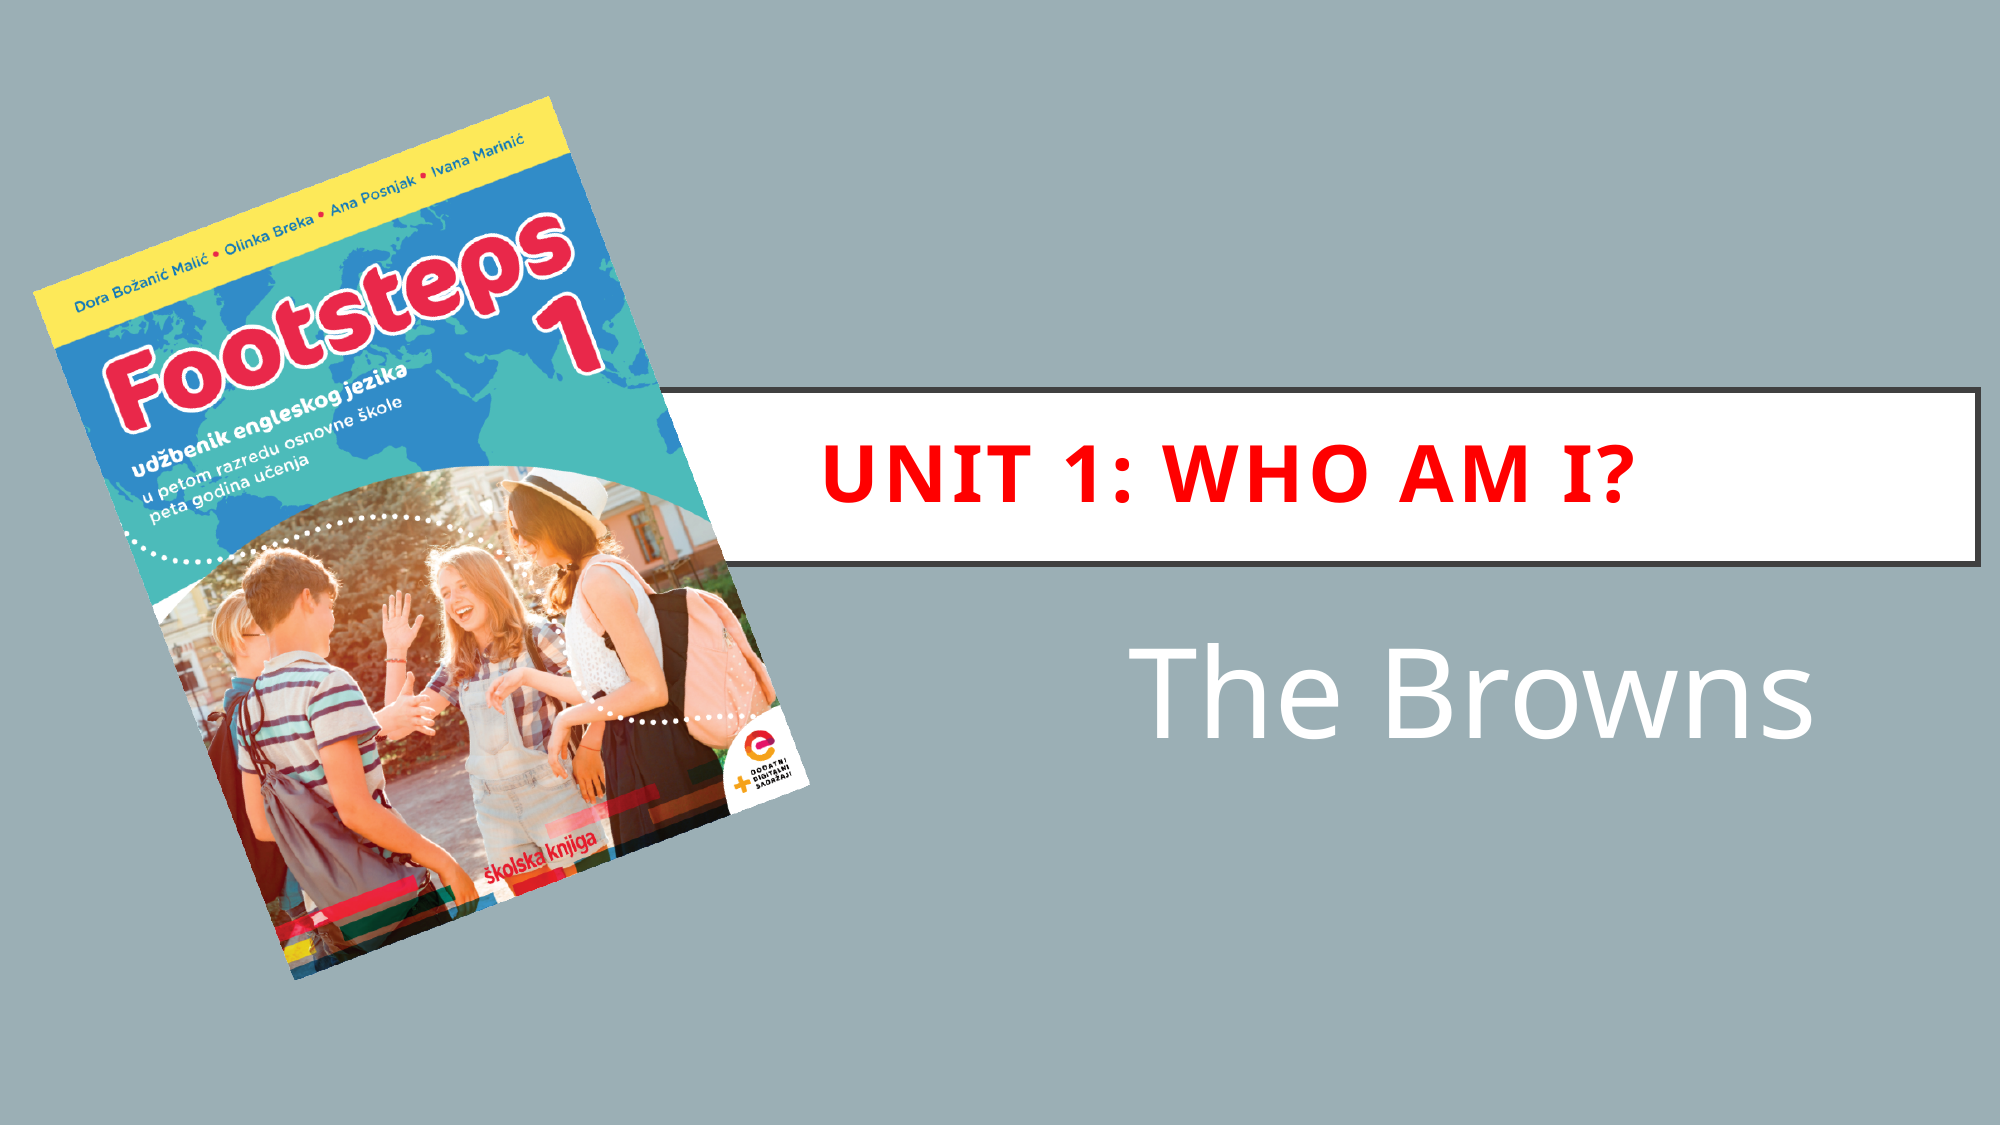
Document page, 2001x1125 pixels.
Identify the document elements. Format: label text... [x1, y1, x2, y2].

title UNIT 1: Who am I? [698, 387, 1981, 567]
picture [33, 96, 809, 980]
subtitle The Browns [722, 606, 2000, 878]
